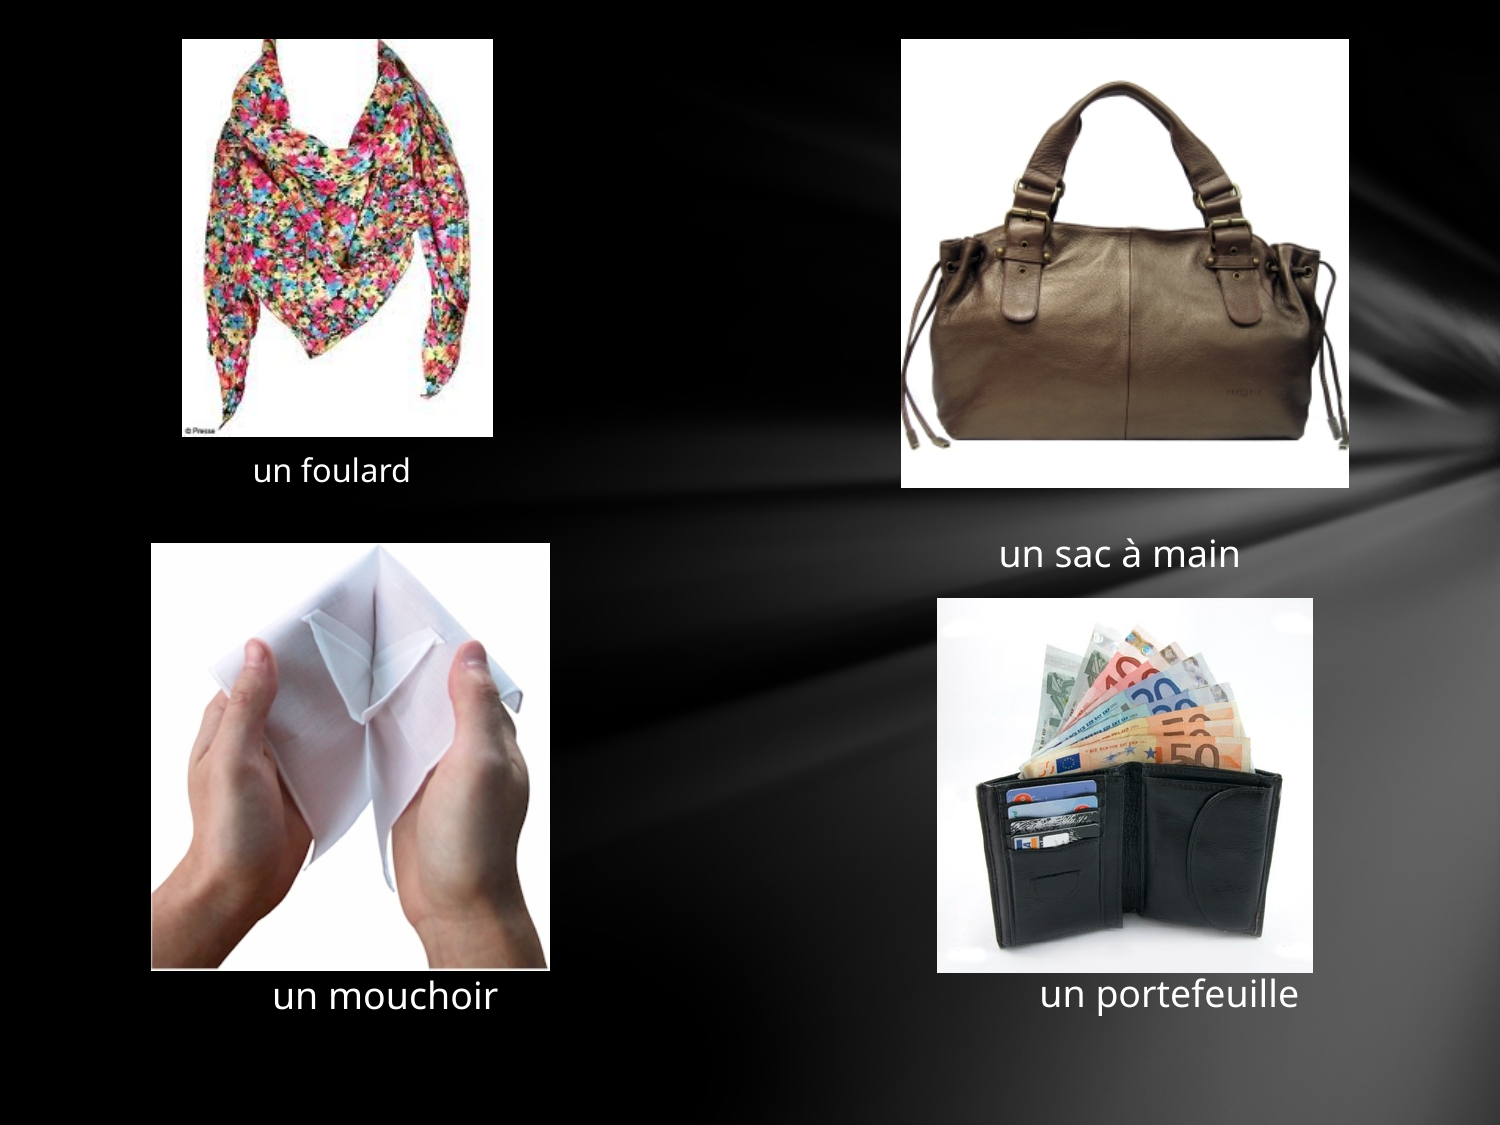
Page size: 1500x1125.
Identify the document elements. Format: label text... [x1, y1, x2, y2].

picture [182, 39, 493, 437]
picture [937, 598, 1313, 974]
text_box un sac à main [983, 522, 1256, 583]
picture [150, 543, 551, 971]
text_box un portefeuille [1024, 981, 1315, 1023]
picture [900, 39, 1350, 488]
title un foulard [237, 449, 438, 497]
text_box un mouchoir [257, 985, 514, 1025]
